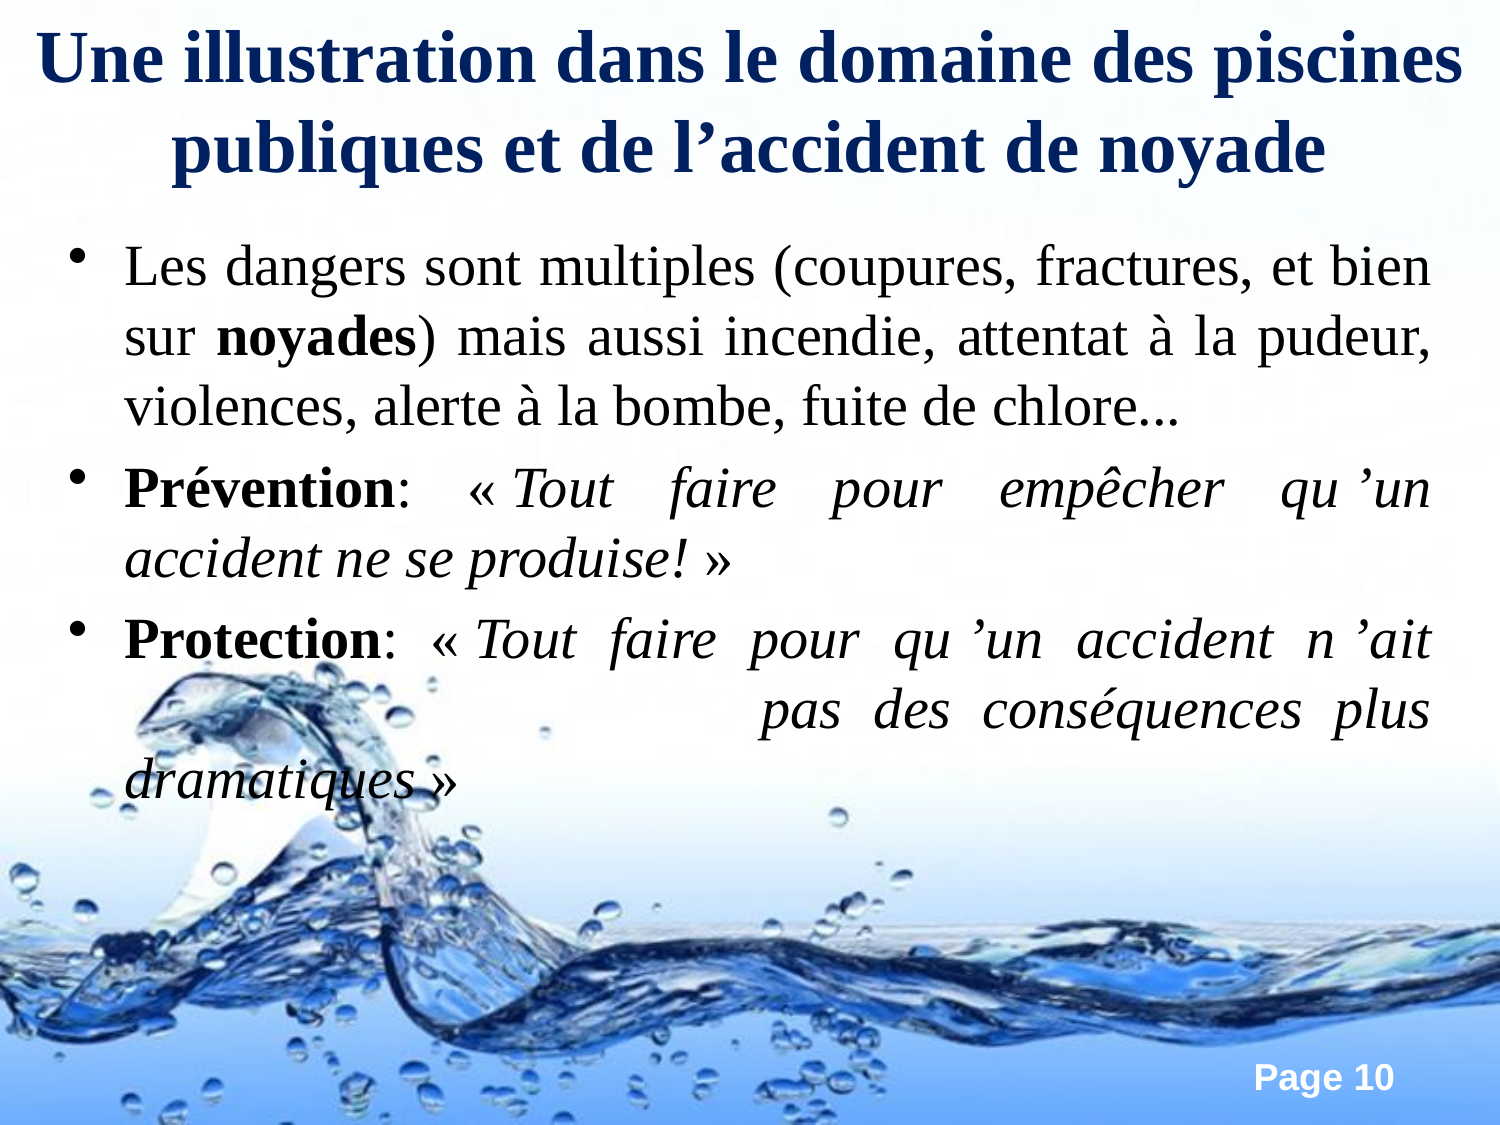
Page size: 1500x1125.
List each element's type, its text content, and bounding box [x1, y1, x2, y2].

picture [0, 195, 1500, 1125]
text_box Une illustration dans le domaine des piscines publiques et de l’accident de noyade [0, 0, 1500, 195]
list Les dangers sont multiples (coupures, fractures, et bien sur noyades) mais aussi incendie, attentat à la pudeur, violences, alerte à la bombe, fuite de chlore... Prévention: « Tout faire pour empêcher qu ’un accident ne se produise! » Protection: « Tout faire pour qu ’un accident n ’ait pas des conséquences plus dramatiques » [53, 219, 1447, 752]
